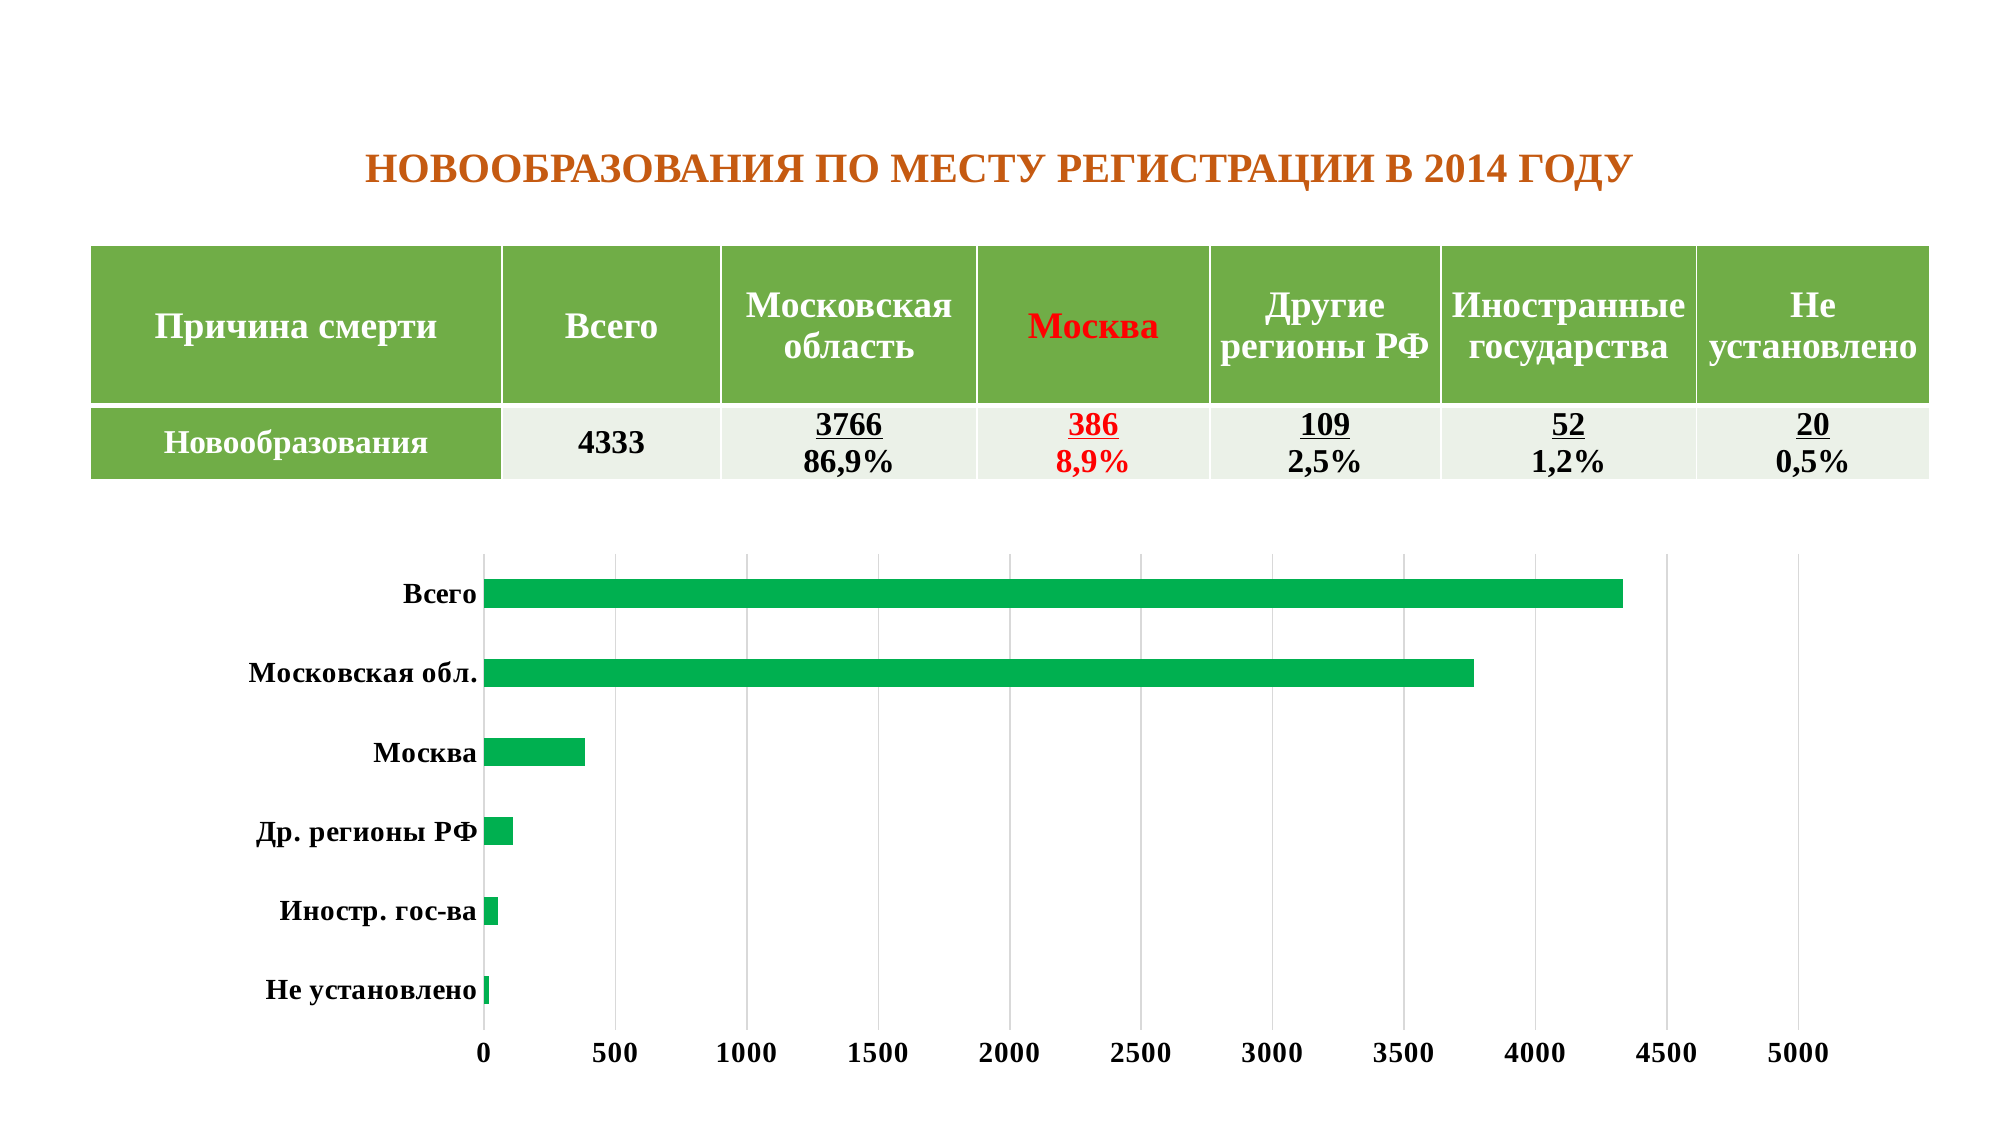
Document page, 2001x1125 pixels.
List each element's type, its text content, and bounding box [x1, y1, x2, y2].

table_cell 4333 [503, 408, 720, 479]
table_cell Новообразования [91, 408, 501, 479]
table_header Не установлено [1697, 246, 1929, 403]
title НОВООБРАЗОВАНИЯ ПО МЕСТУ РЕГИСТРАЦИИ В 2014 ГОДУ [137, 59, 1863, 244]
table_header Иностранные государства [1442, 246, 1696, 403]
table_cell 109 2,5% [1211, 408, 1440, 479]
table_header Москва [978, 246, 1209, 403]
table_cell 3766 86,9% [722, 408, 976, 479]
table_cell 20 0,5% [1697, 408, 1929, 479]
table_cell 386 8,9% [978, 408, 1209, 479]
table_header Причина смерти [91, 246, 501, 403]
table_cell 52 1,2% [1442, 408, 1696, 479]
table_header Другие регионы РФ [1211, 246, 1440, 403]
table_header Московская область [722, 246, 976, 403]
table_header Всего [503, 246, 720, 403]
chart [109, 512, 1926, 1078]
